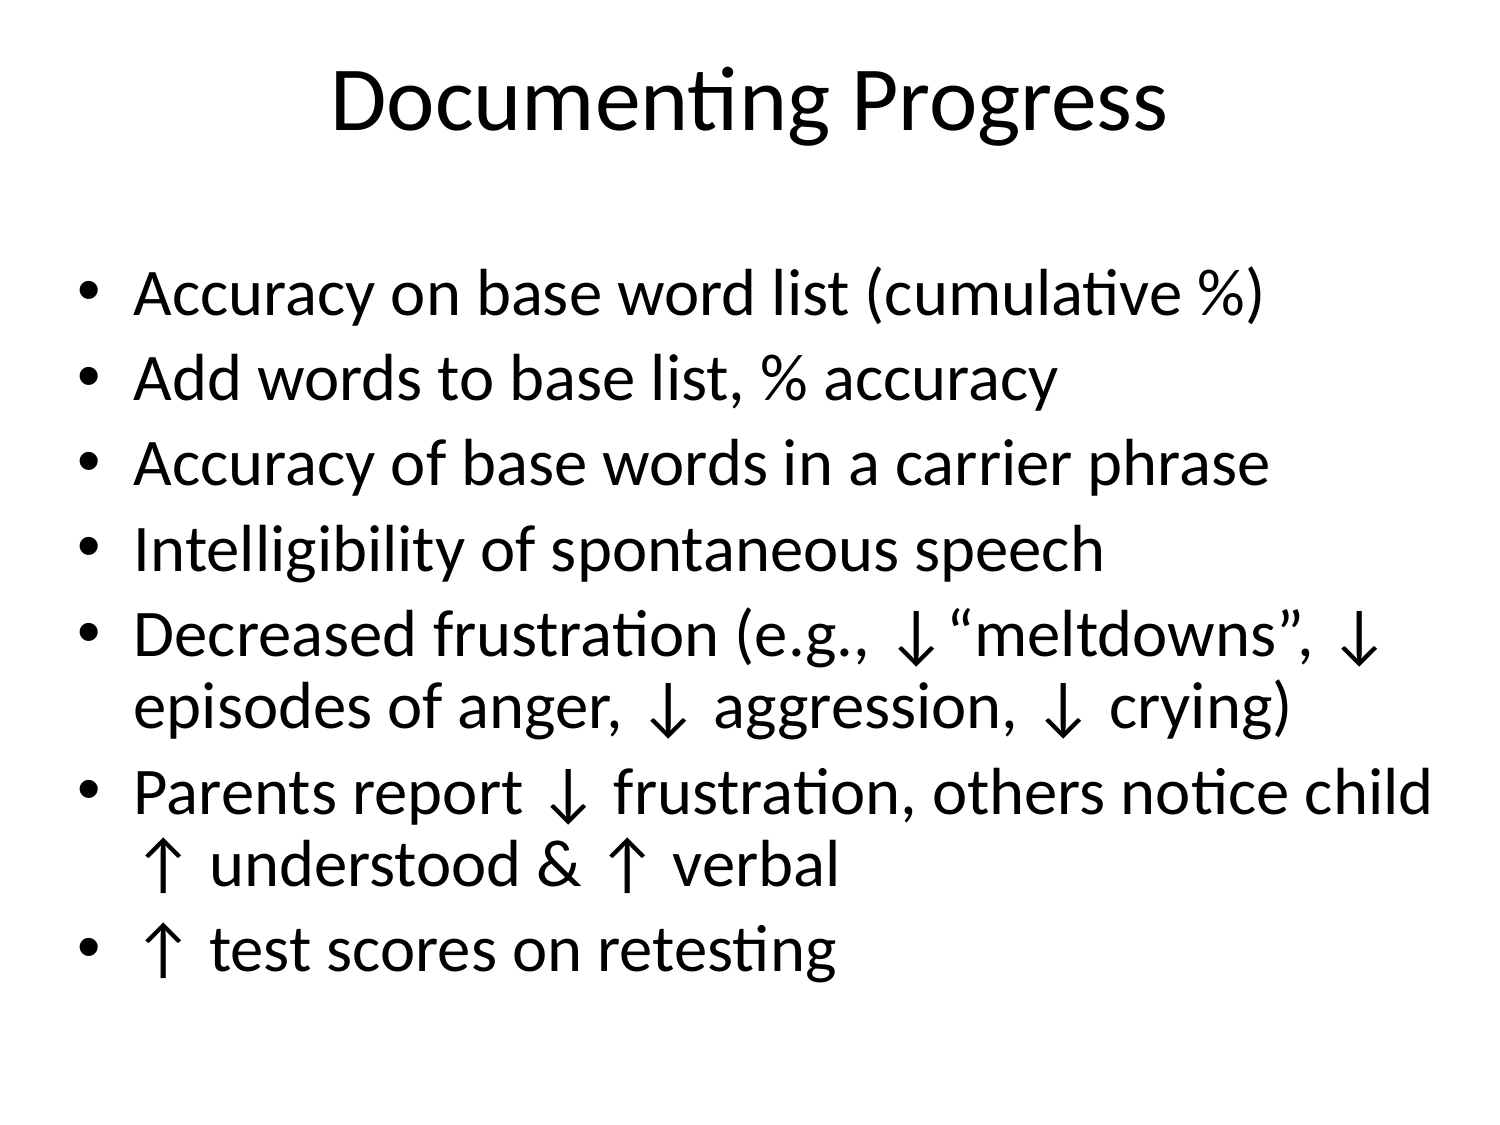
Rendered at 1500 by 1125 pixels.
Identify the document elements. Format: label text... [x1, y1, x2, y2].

title Documenting Progress [75, 0, 1425, 188]
list Accuracy on base word list (cumulative %) Add words to base list, % accuracy Accuracy of base words in a carrier phrase Intelligibility of spontaneous speech Decreased frustration (e.g., ↓“meltdowns”, ↓ episodes of anger, ↓ aggression, ↓ crying) Parents report ↓ frustration, others notice child ↑ understood & ↑ verbal ↑ test scores on retesting [62, 249, 1500, 1075]
